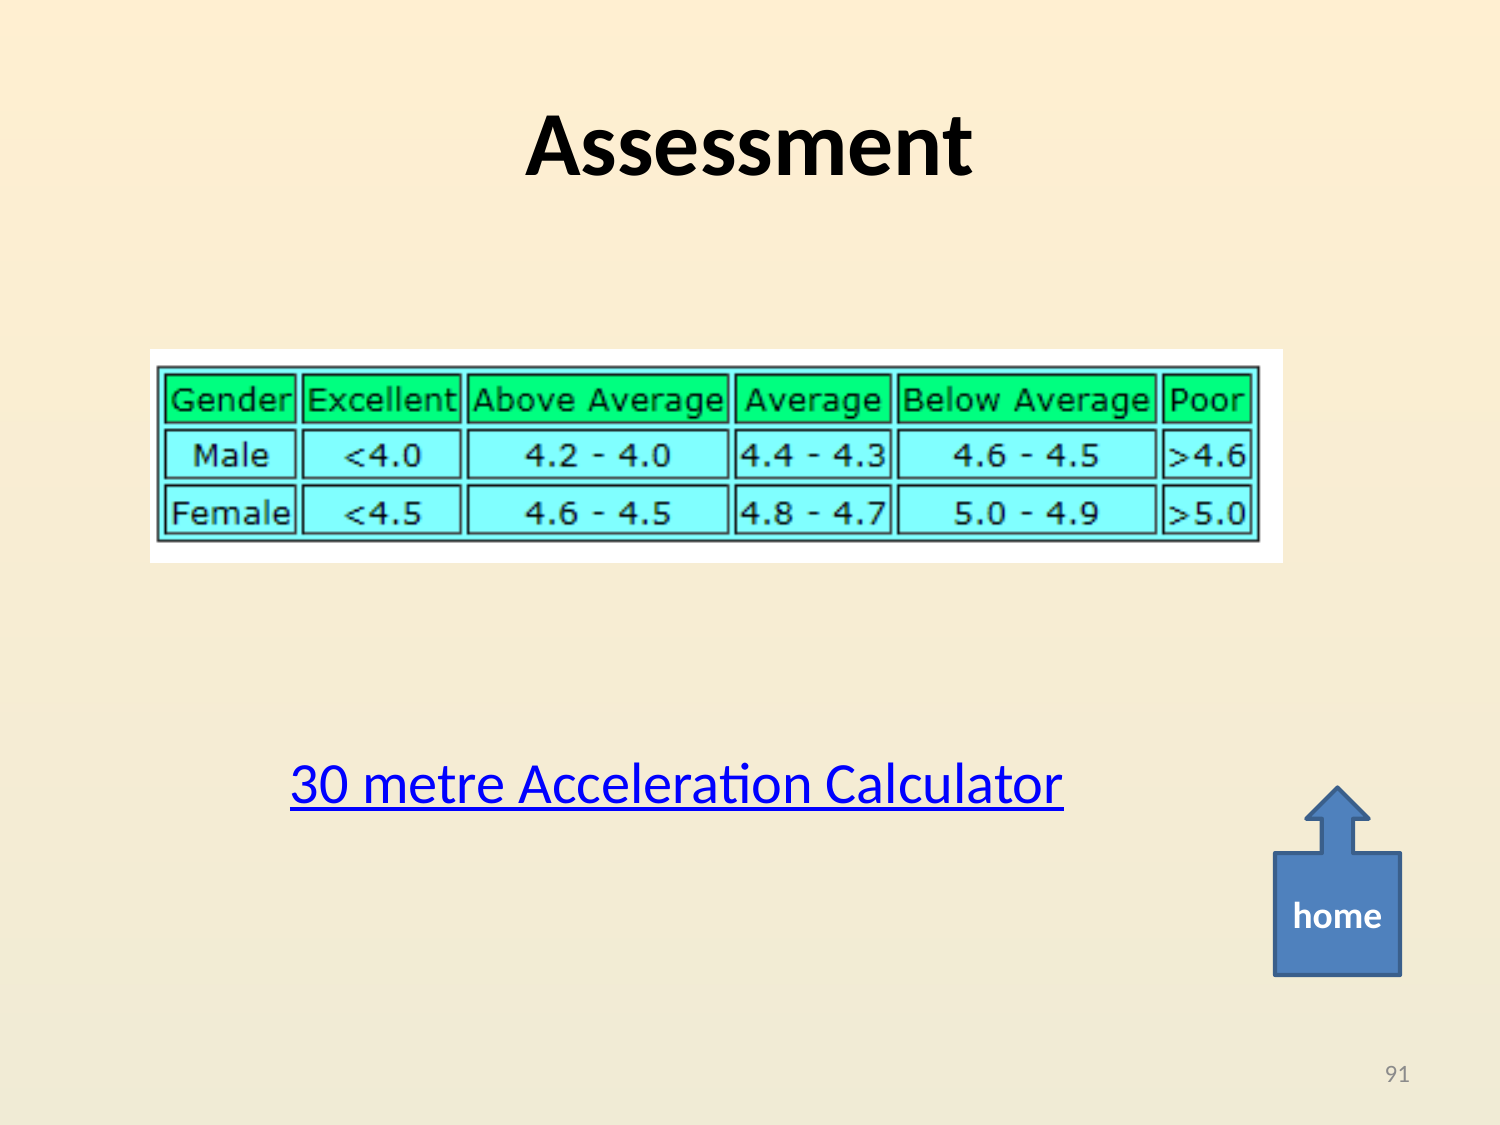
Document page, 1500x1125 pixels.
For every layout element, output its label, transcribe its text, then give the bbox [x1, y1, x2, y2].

slide_number 91 [1074, 1042, 1425, 1103]
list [149, 349, 1283, 563]
text_box 30 metre Acceleration Calculator [274, 737, 1088, 823]
text_box home [1272, 785, 1403, 978]
title Assessment [75, 45, 1425, 233]
